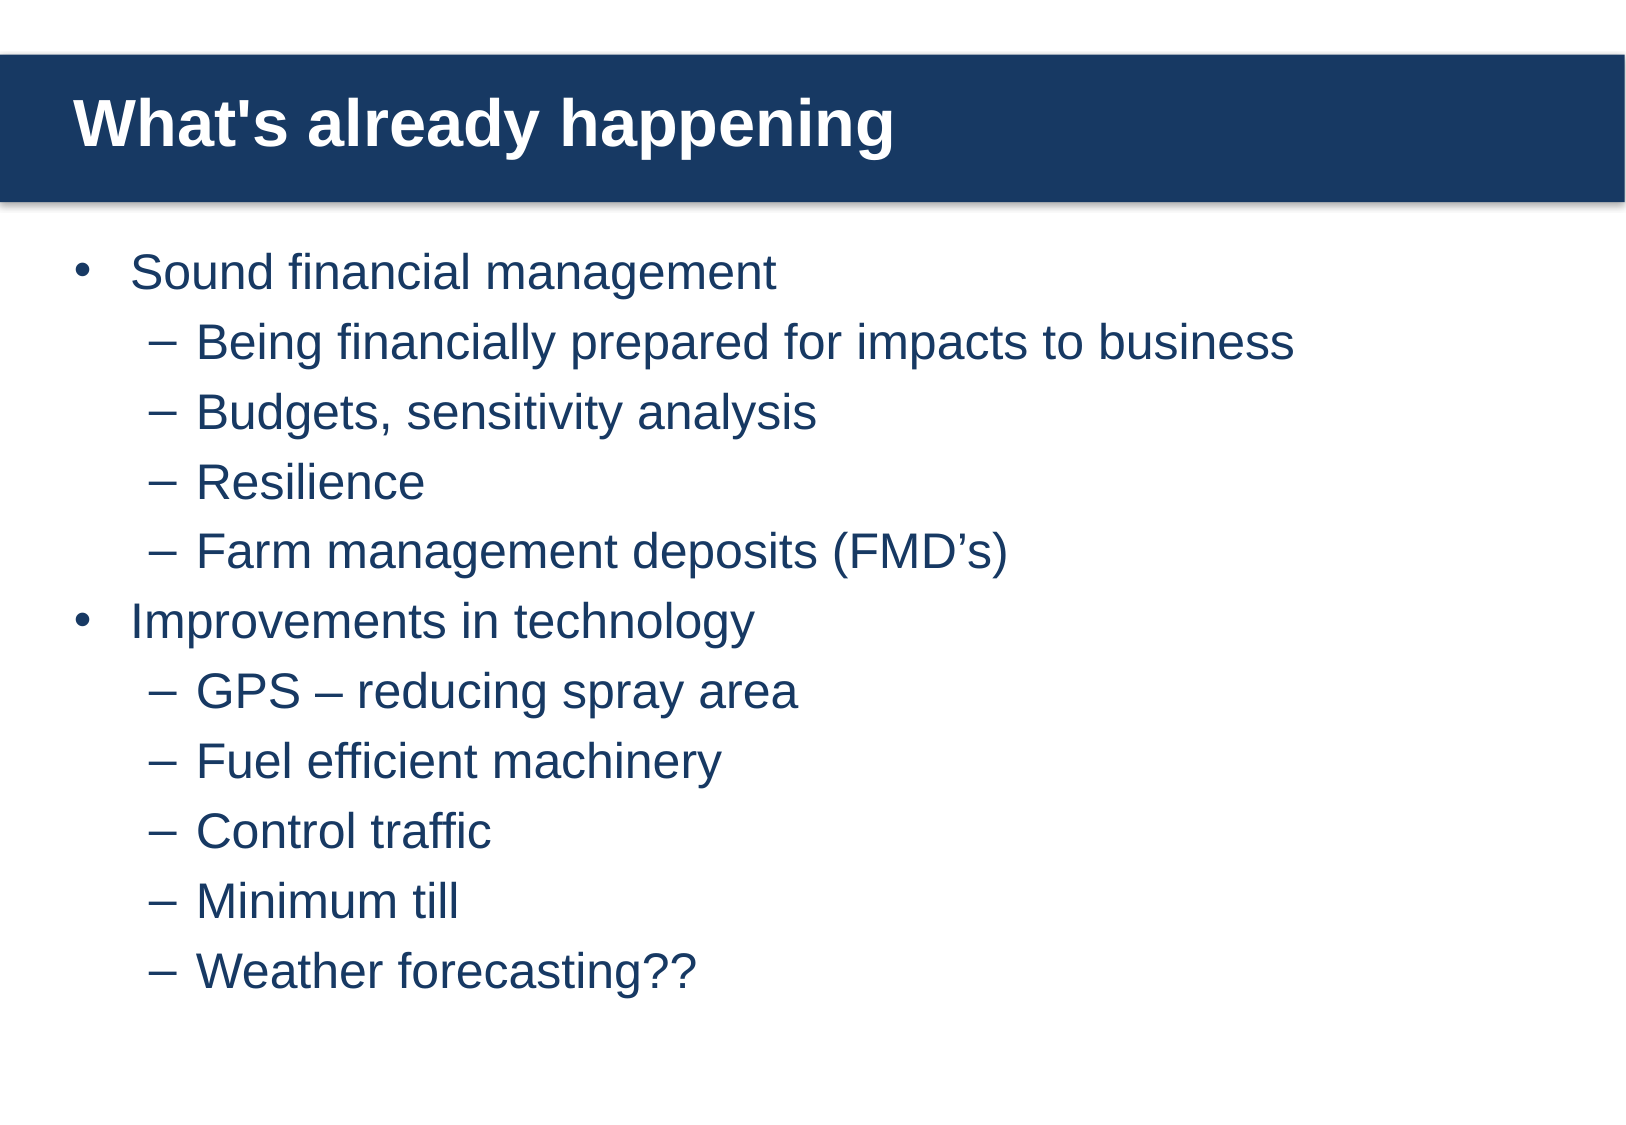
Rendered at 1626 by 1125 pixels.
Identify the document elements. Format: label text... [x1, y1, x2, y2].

list Sound financial management Being financially prepared for impacts to business Budgets, sensitivity analysis Resilience Farm management deposits (FMD’s) Improvements in technology GPS – reducing spray area Fuel efficient machinery Control traffic Minimum till Weather forecasting?? [59, 231, 1567, 971]
title What's already happening [59, 72, 1567, 198]
